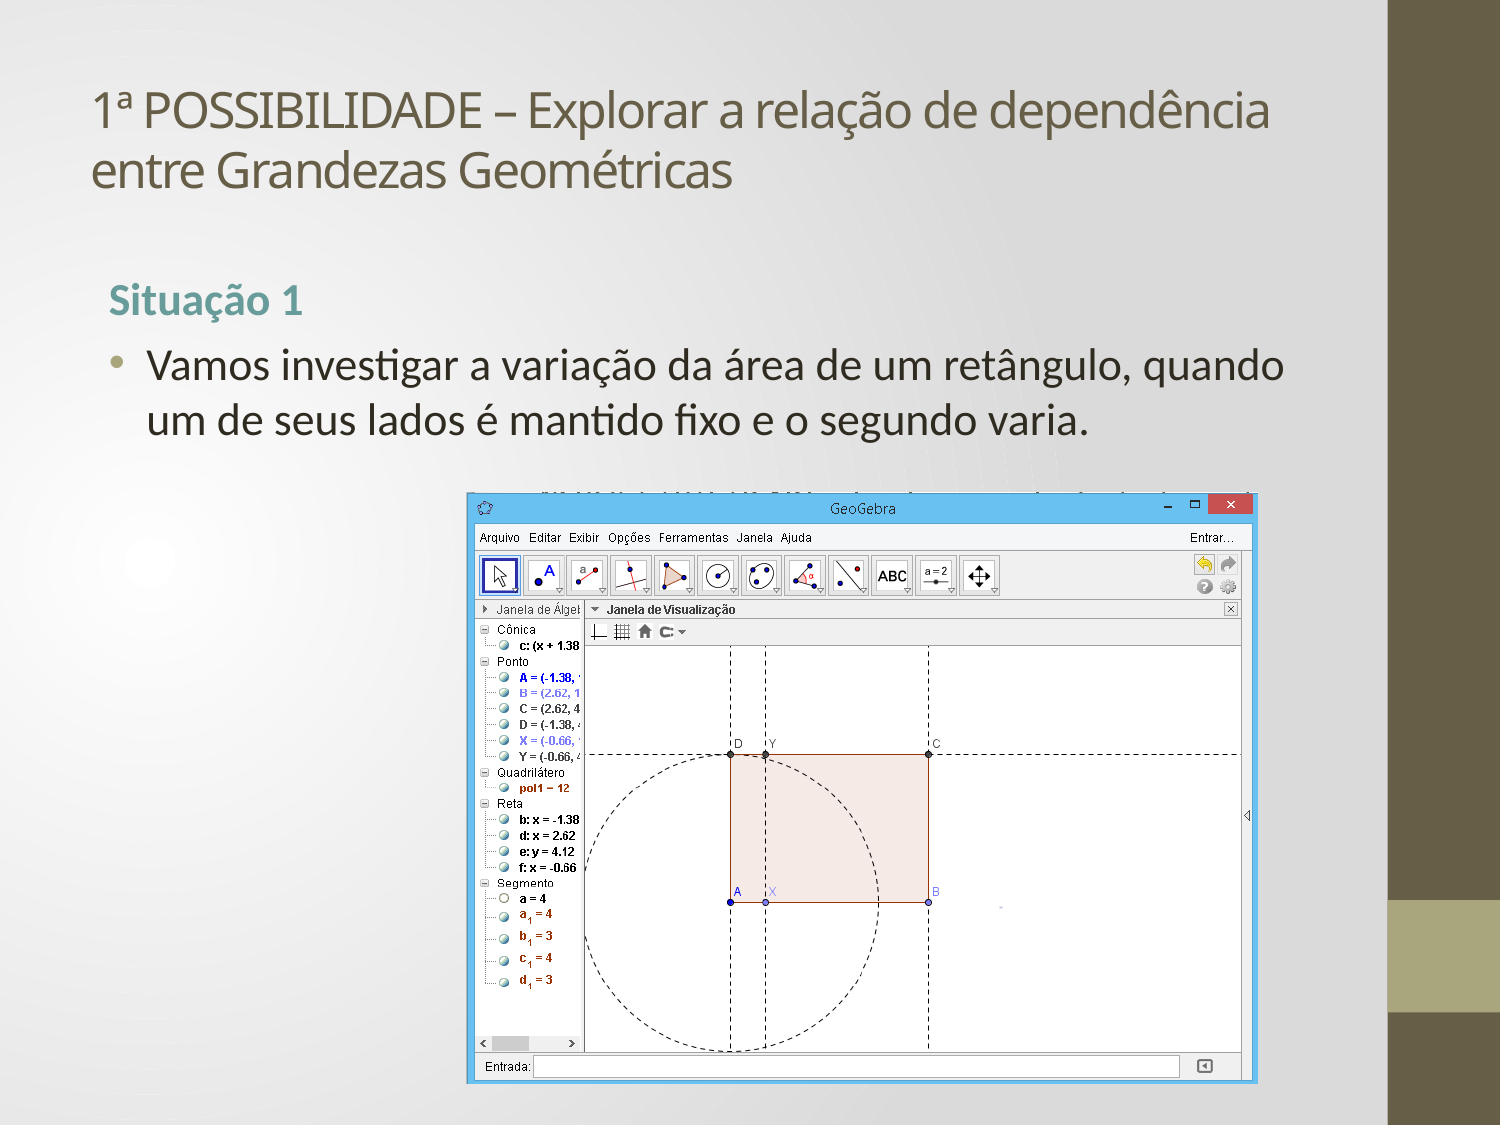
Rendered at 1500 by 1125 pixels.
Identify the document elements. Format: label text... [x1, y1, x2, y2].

title 1ª POSSIBILIDADE – Explorar a relação de dependência entre Grandezas Geométricas [75, 45, 1325, 233]
list Situação 1 Vamos investigar a variação da área de um retângulo, quando um de seus lados é mantido fixo e o segundo varia. [75, 262, 1325, 1050]
picture [465, 491, 1259, 1085]
